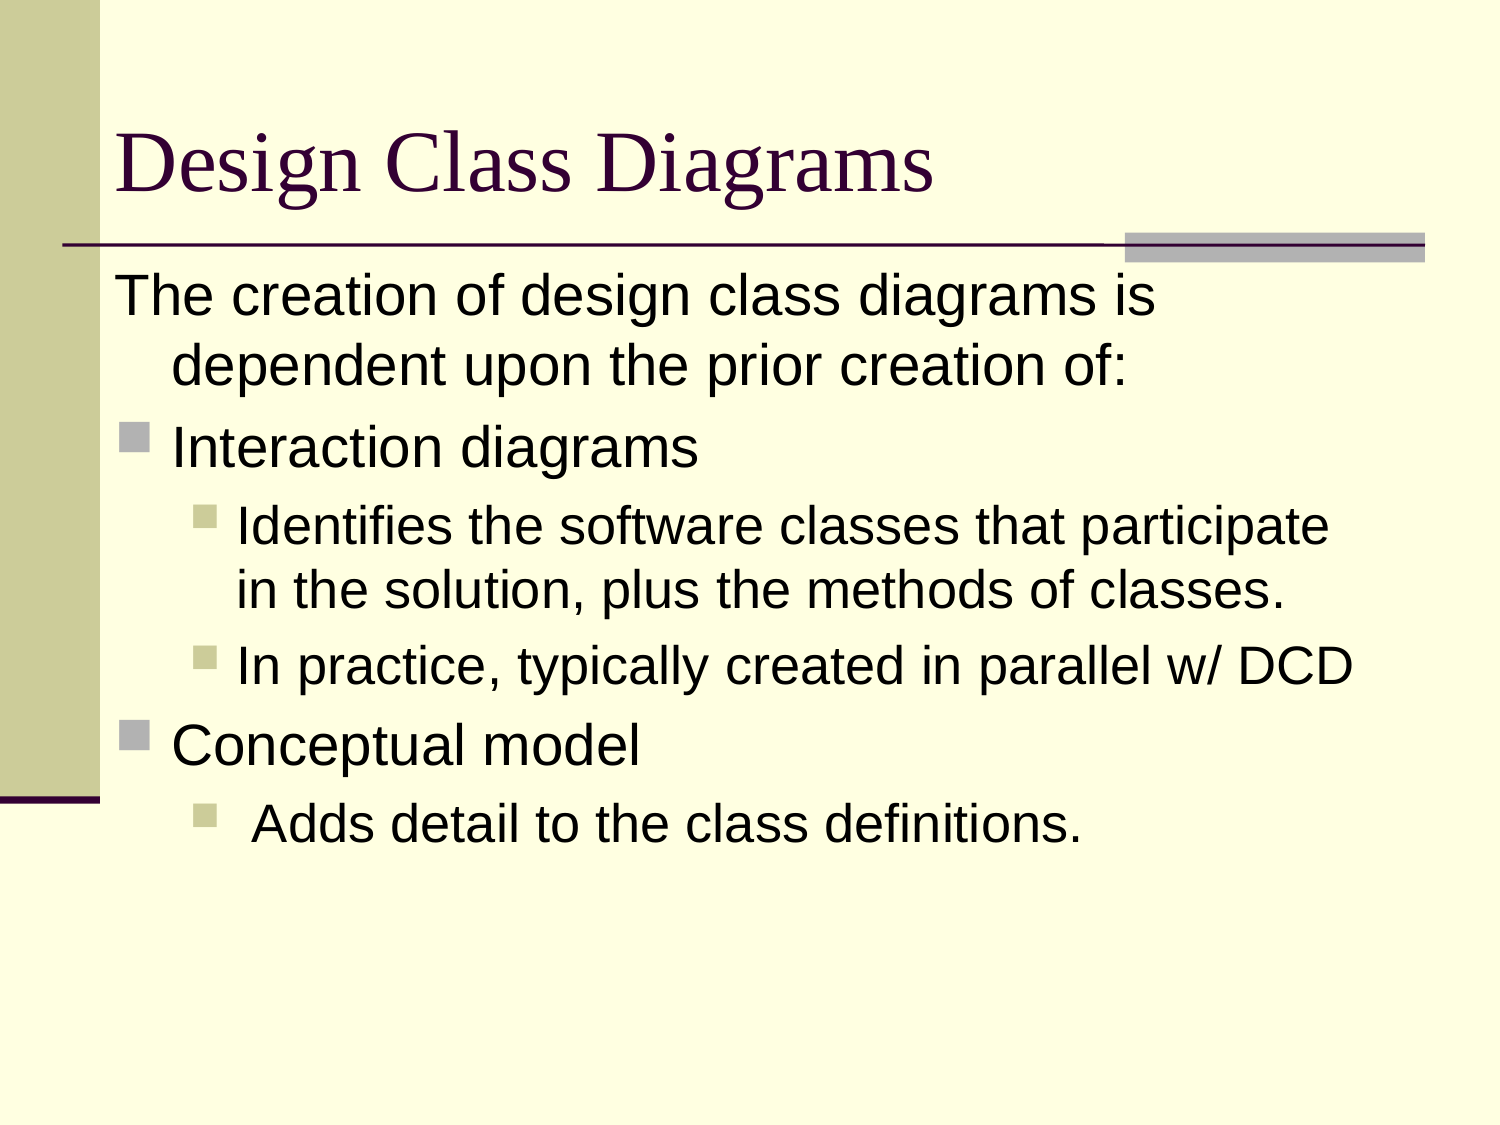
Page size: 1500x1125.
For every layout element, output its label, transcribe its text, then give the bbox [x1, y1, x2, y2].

title Design Class Diagrams [99, 62, 1376, 249]
list The creation of design class diagrams is dependent upon the prior creation of: Interaction diagrams Identifies the software classes that participate in the solution, plus the methods of classes. In practice, typically created in parallel w/ DCD Conceptual model Adds detail to the class definitions. [99, 249, 1376, 994]
